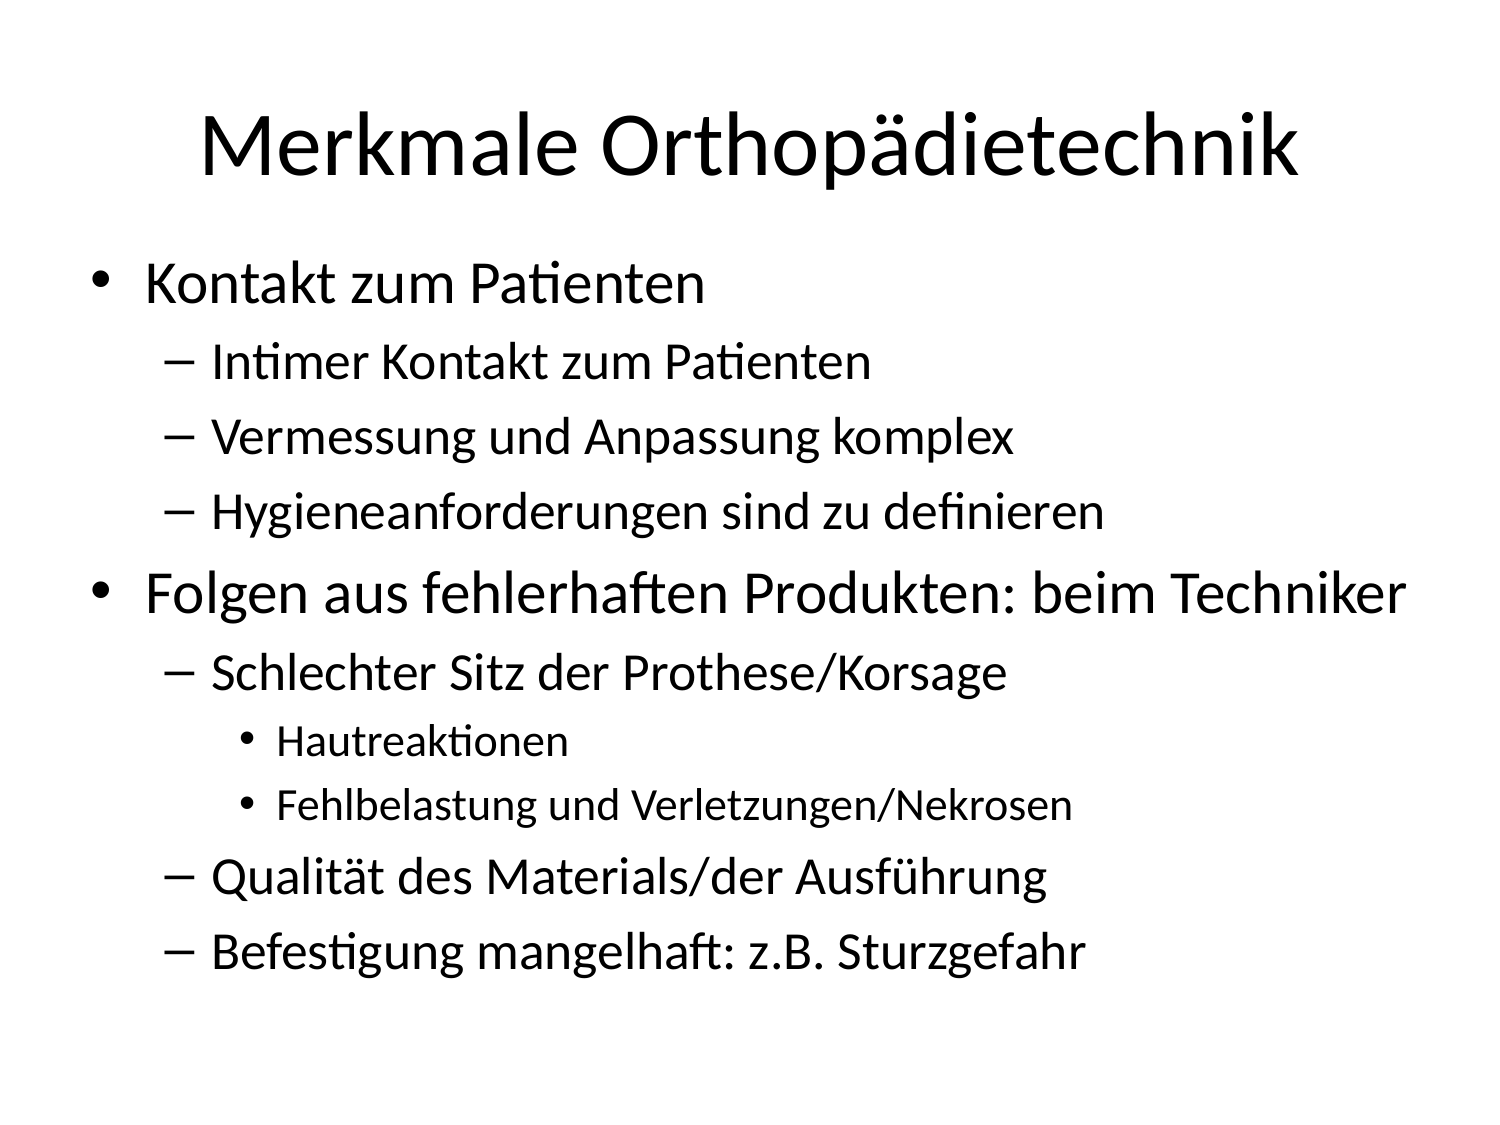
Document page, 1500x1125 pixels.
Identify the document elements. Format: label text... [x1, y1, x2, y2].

title Merkmale Orthopädietechnik [75, 45, 1425, 233]
list Kontakt zum Patienten Intimer Kontakt zum Patienten Vermessung und Anpassung komplex Hygieneanforderungen sind zu definieren Folgen aus fehlerhaften Produkten: beim Techniker Schlechter Sitz der Prothese/Korsage Hautreaktionen Fehlbelastung und Verletzungen/Nekrosen Qualität des Materials/der Ausführung Befestigung mangelhaft: z.B. Sturzgefahr [75, 234, 1425, 1005]
